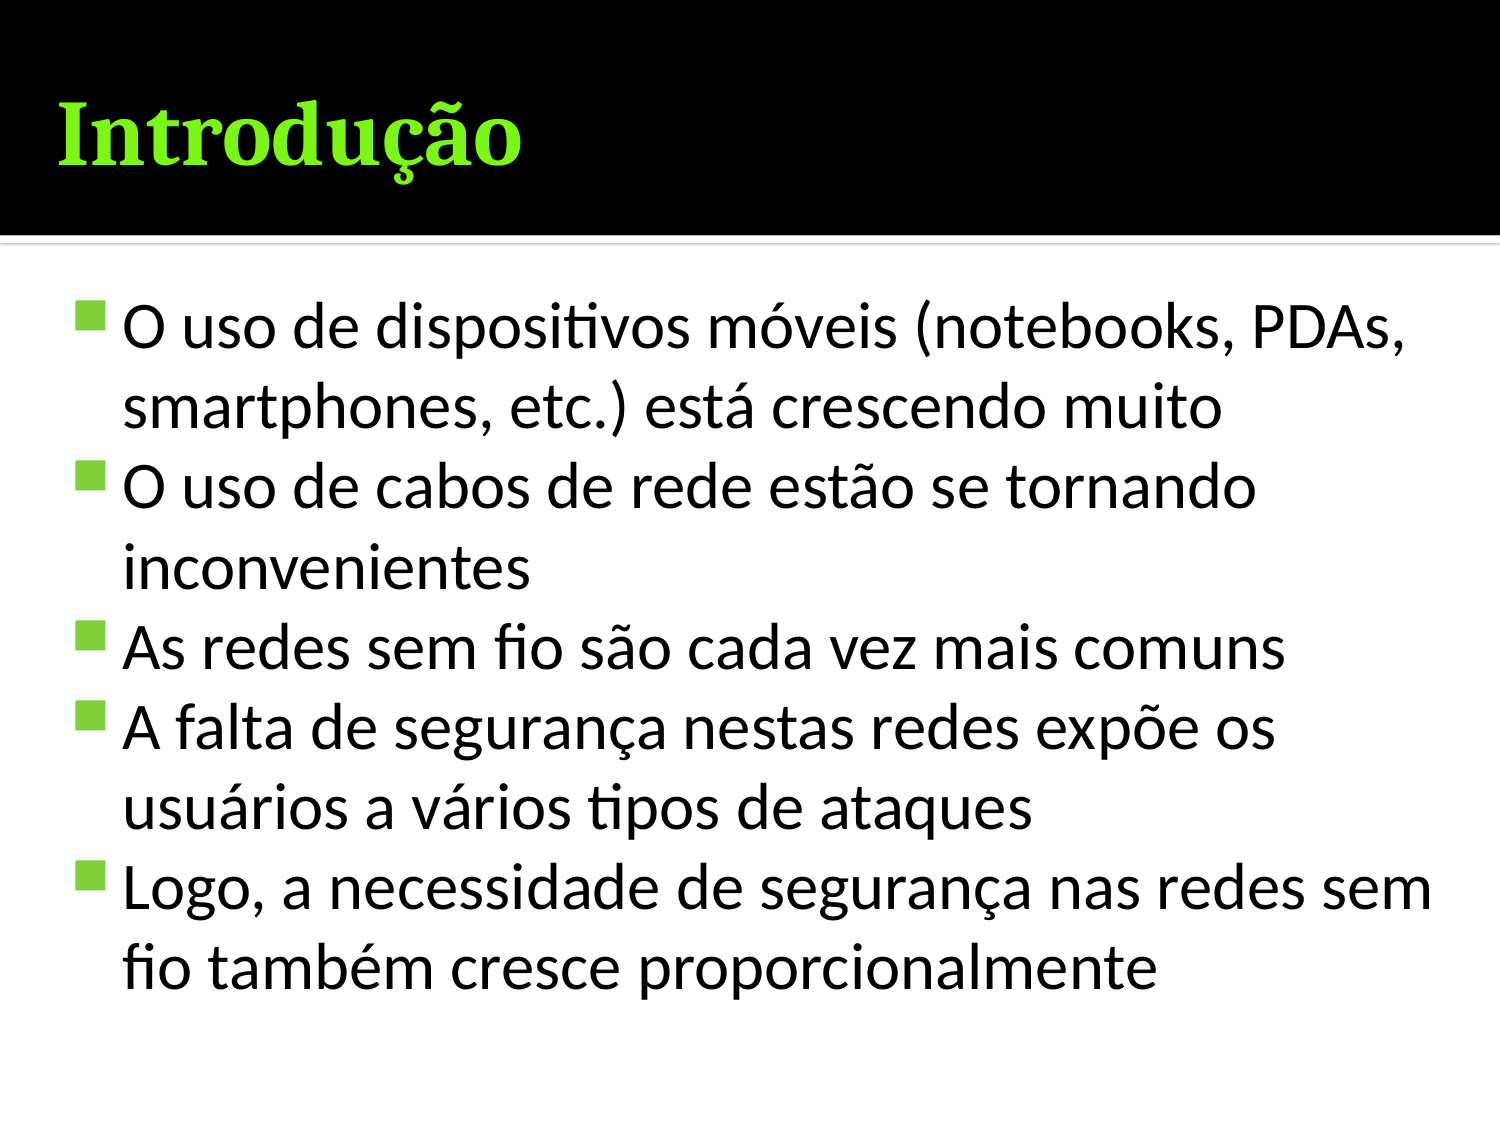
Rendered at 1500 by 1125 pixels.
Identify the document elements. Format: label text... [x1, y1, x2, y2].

list O uso de dispositivos móveis (notebooks, PDAs, smartphones, etc.) está crescendo muito O uso de cabos de rede estão se tornando inconvenientes As redes sem fio são cada vez mais comuns A falta de segurança nestas redes expõe os usuários a vários tipos de ataques Logo, a necessidade de segurança nas redes sem fio também cresce proporcionalmente [41, 267, 1459, 1094]
title Introdução [41, 25, 1459, 231]
